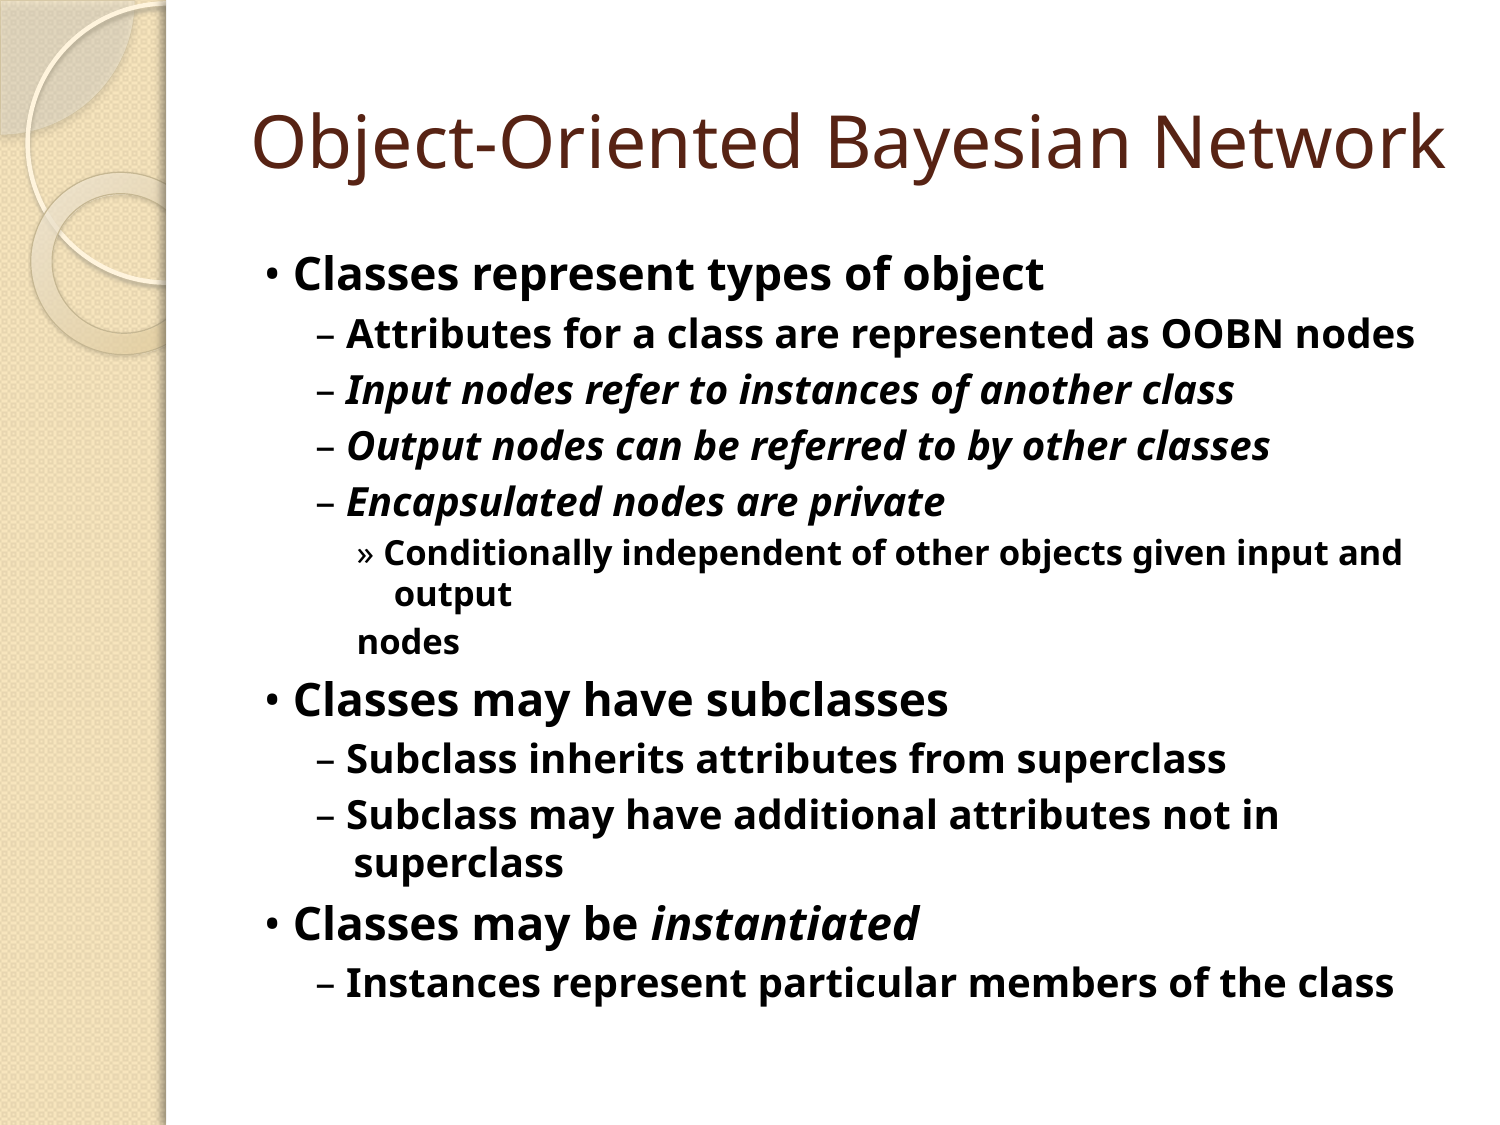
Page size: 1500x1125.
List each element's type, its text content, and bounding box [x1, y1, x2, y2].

list • Classes represent types of object – Attributes for a class are represented as OOBN nodes – Input nodes refer to instances of another class – Output nodes can be referred to by other classes – Encapsulated nodes are private » Conditionally independent of other objects given input and output nodes • Classes may have subclasses – Subclass inherits attributes from superclass – Subclass may have additional attributes not in superclass • Classes may be instantiated – Instances represent particular members of the class [235, 237, 1466, 1025]
title Object-Oriented Bayesian Network [235, 45, 1466, 233]
